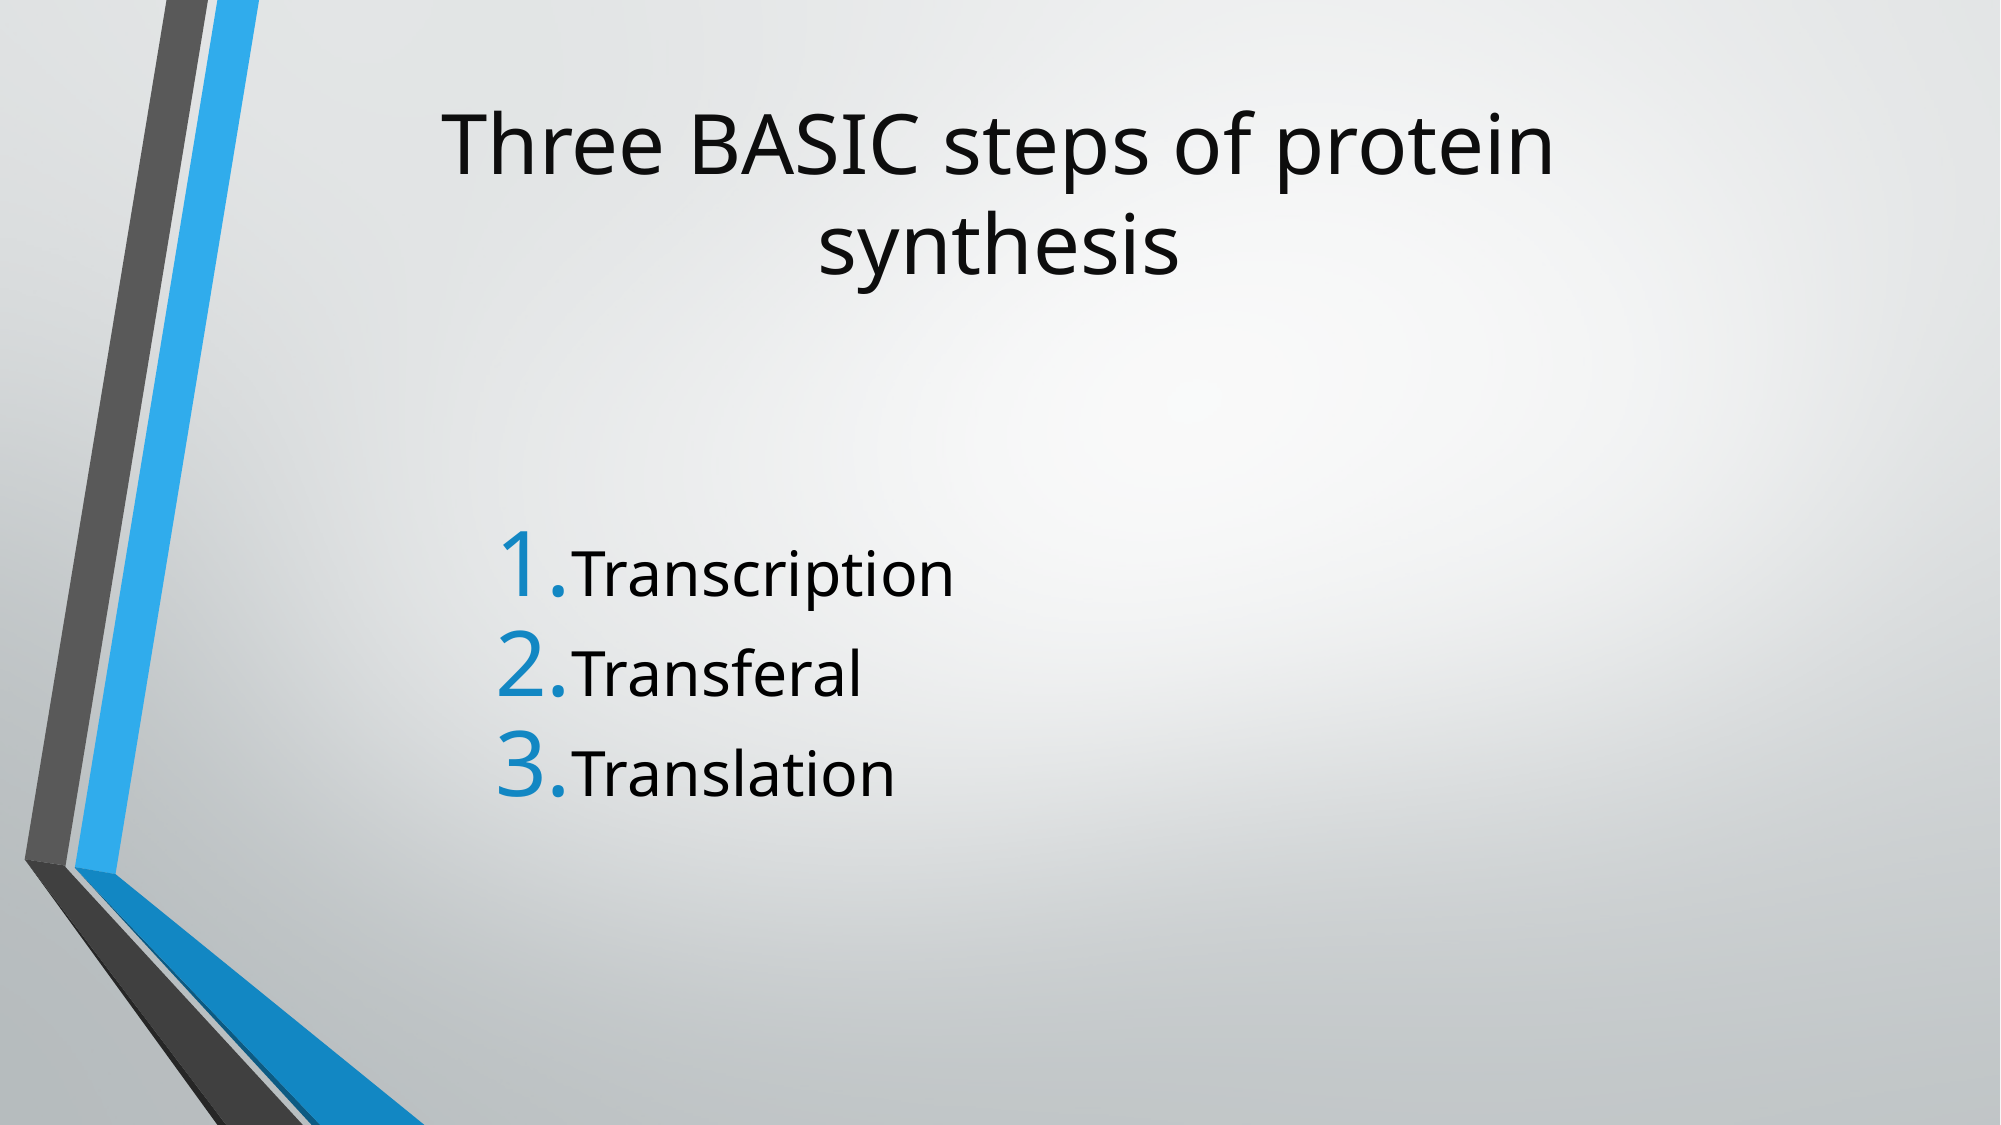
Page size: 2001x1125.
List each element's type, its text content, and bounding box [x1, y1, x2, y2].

title Three BASIC steps of protein synthesis [324, 45, 1675, 338]
list Transcription Transferal Translation [480, 420, 1675, 1005]
